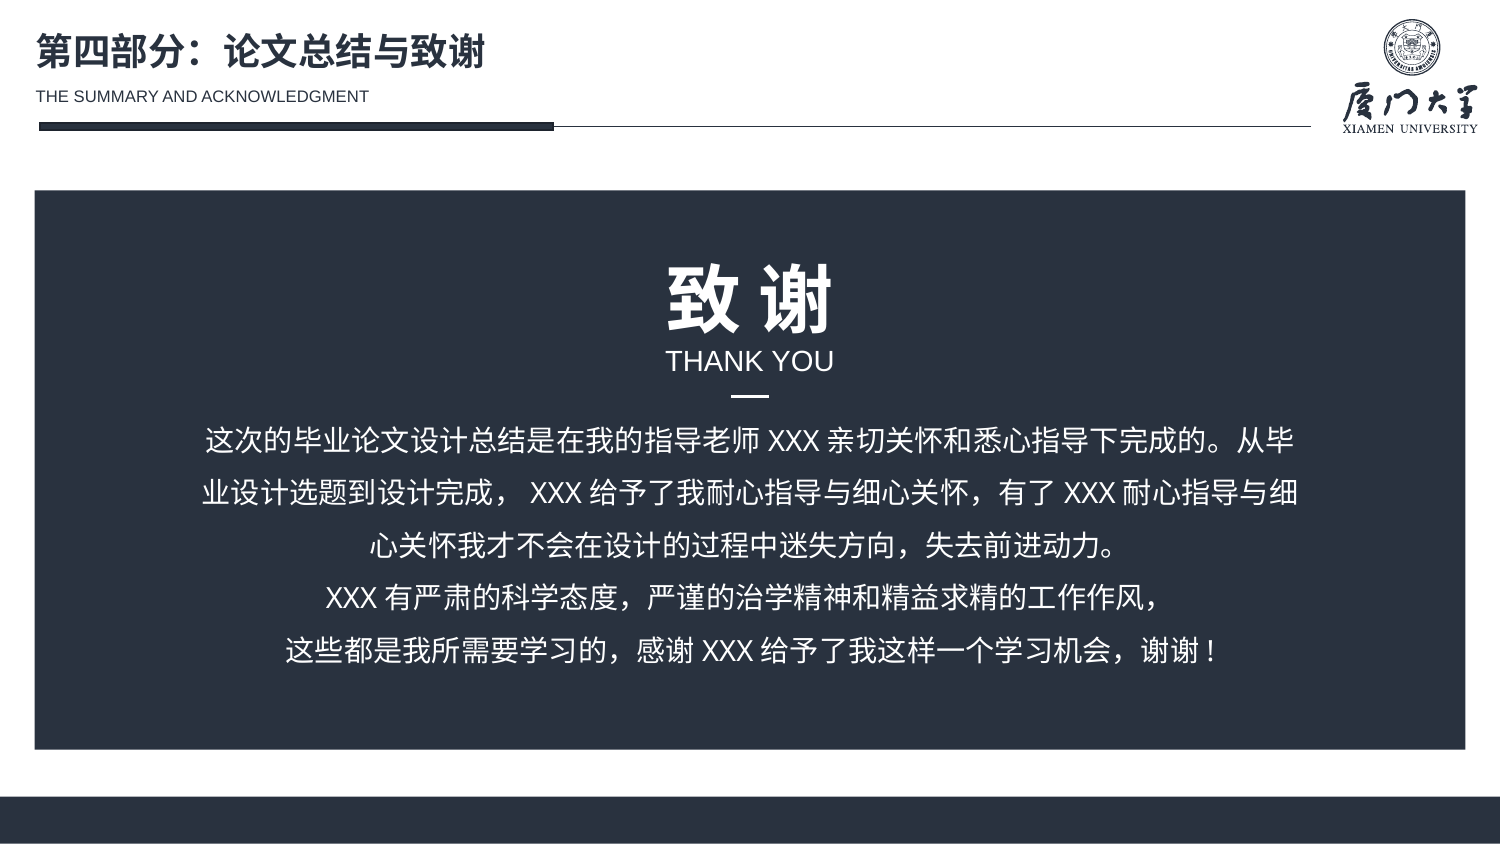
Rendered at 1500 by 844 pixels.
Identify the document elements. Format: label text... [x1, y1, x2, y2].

text_box 致 谢 THANK YOU [625, 244, 874, 385]
text_box 第四部分：论文总结与致谢 [20, 21, 501, 81]
text_box THE SUMMARY AND ACKNOWLEDGMENT [20, 78, 385, 114]
text_box 这次的毕业论文设计总结是在我的指导老师XXX亲切关怀和悉心指导下完成的。从毕业设计选题到设计完成，XXX给予了我耐心指导与细心关怀，有了XXX耐心指导与细心关怀我才不会在设计的过程中迷失方向，失去前进动力。 XXX有严肃的科学态度，严谨的治学精神和精益求精的工作作风， 这些都是我所需要学习的，感谢XXX给予了我这样一个学习机会，谢谢! [180, 397, 1320, 675]
text_box [34, 189, 1466, 751]
